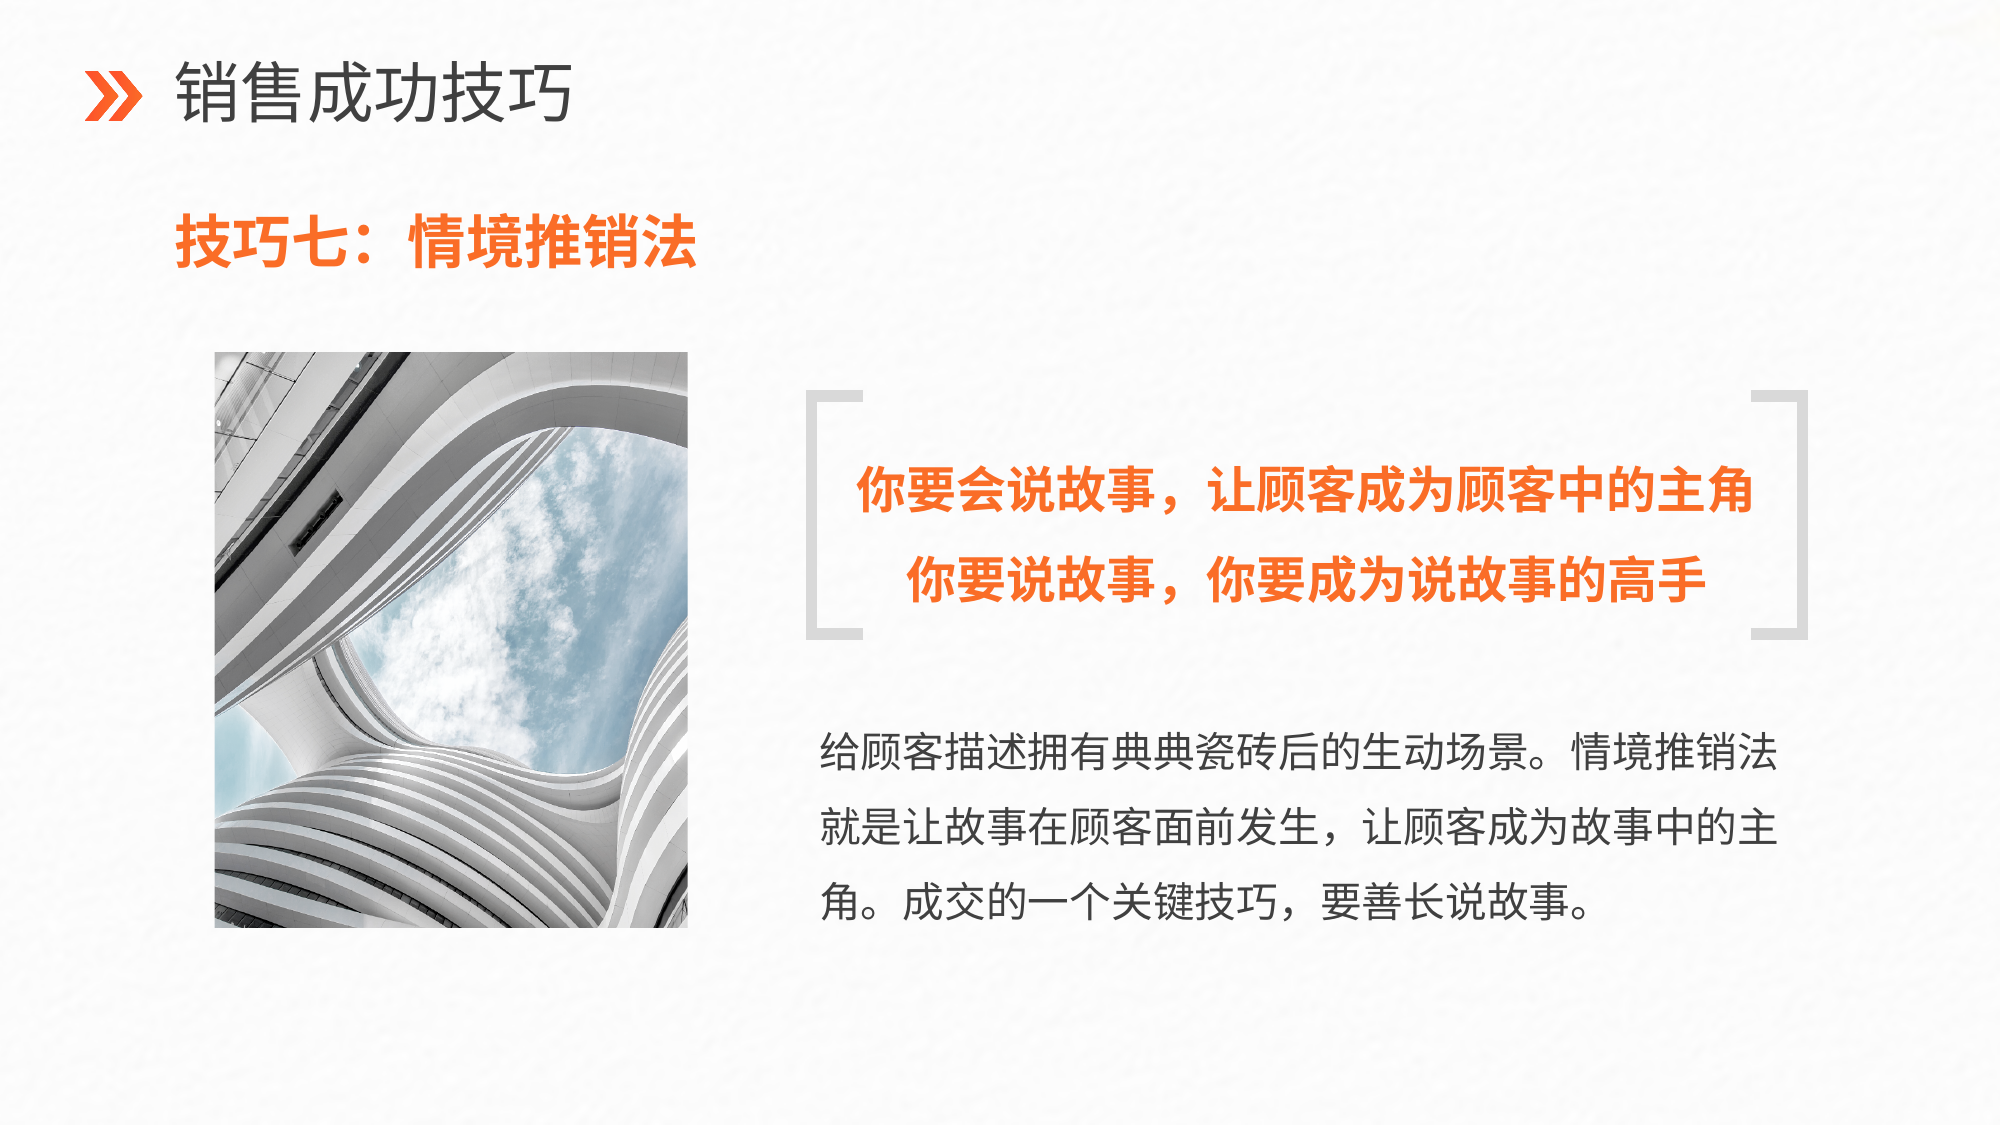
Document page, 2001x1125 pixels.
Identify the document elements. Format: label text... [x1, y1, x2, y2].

text_box 技巧七：情境推销法 [160, 197, 715, 283]
text_box [214, 352, 688, 928]
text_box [84, 71, 143, 121]
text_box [804, 395, 1810, 634]
text_box 给顾客描述拥有典典瓷砖后的生动场景。情境推销法就是让故事在顾客面前发生，让顾客成为故事中的主角。成交的一个关键技巧，要善长说故事。 [804, 693, 1833, 934]
text_box 销售成功技巧 [158, 43, 590, 139]
